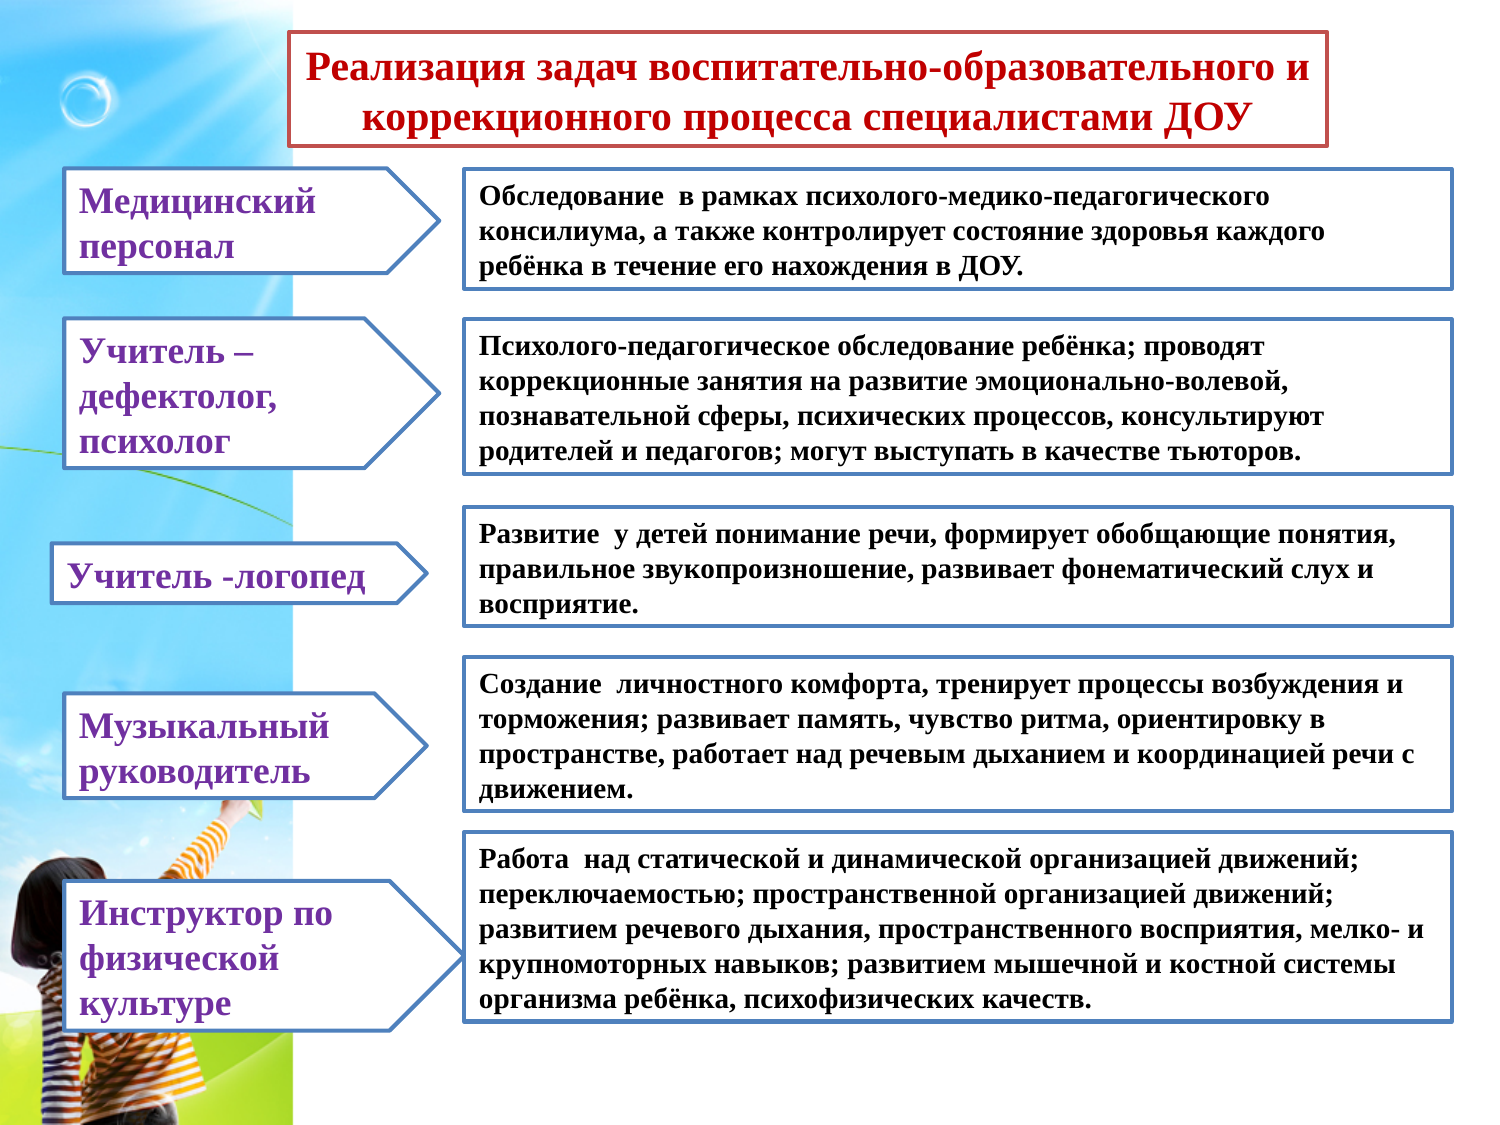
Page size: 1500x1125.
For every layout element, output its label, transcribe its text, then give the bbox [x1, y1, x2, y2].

text_box Реализация задач воспитательно-образовательного и коррекционного процесса специалистами ДОУ [289, 31, 1327, 147]
picture [0, 0, 1500, 1125]
text_box Развитие у детей понимание речи, формирует обобщающие понятия, правильное звукопроизношение, развивает фонематический слух и восприятие. [464, 506, 1452, 627]
text_box Обследование в рамках психолого-медико-педагогического консилиума, а также контролирует состояние здоровья каждого ребёнка в течение его нахождения в ДОУ. [464, 169, 1452, 289]
text_box Работа над статической и динамической организацией движений; переключаемостью; пространственной организацией движений; развитием речевого дыхания, пространственного восприятия, мелко- и крупномоторных навыков; развитием мышечной и костной системы организма ребёнка, психофизических качеств. [464, 832, 1452, 1022]
text_box Учитель –дефектолог, психолог [64, 318, 440, 469]
text_box Создание личностного комфорта, тренирует процессы возбуждения и торможения; развивает память, чувство ритма, ориентировку в пространстве, работает над речевым дыханием и координацией речи с движением. [464, 656, 1452, 812]
text_box Музыкальный руководитель [64, 693, 427, 799]
text_box Инструктор по физической культуре [64, 880, 464, 1031]
text_box Учитель -логопед [51, 543, 427, 604]
text_box Медицинский персонал [64, 168, 440, 274]
text_box Психолого-педагогическое обследование ребёнка; проводят коррекционные занятия на развитие эмоционально-волевой, познавательной сферы, психических процессов, консультируют родителей и педагогов; могут выступать в качестве тьюторов. [464, 319, 1452, 474]
